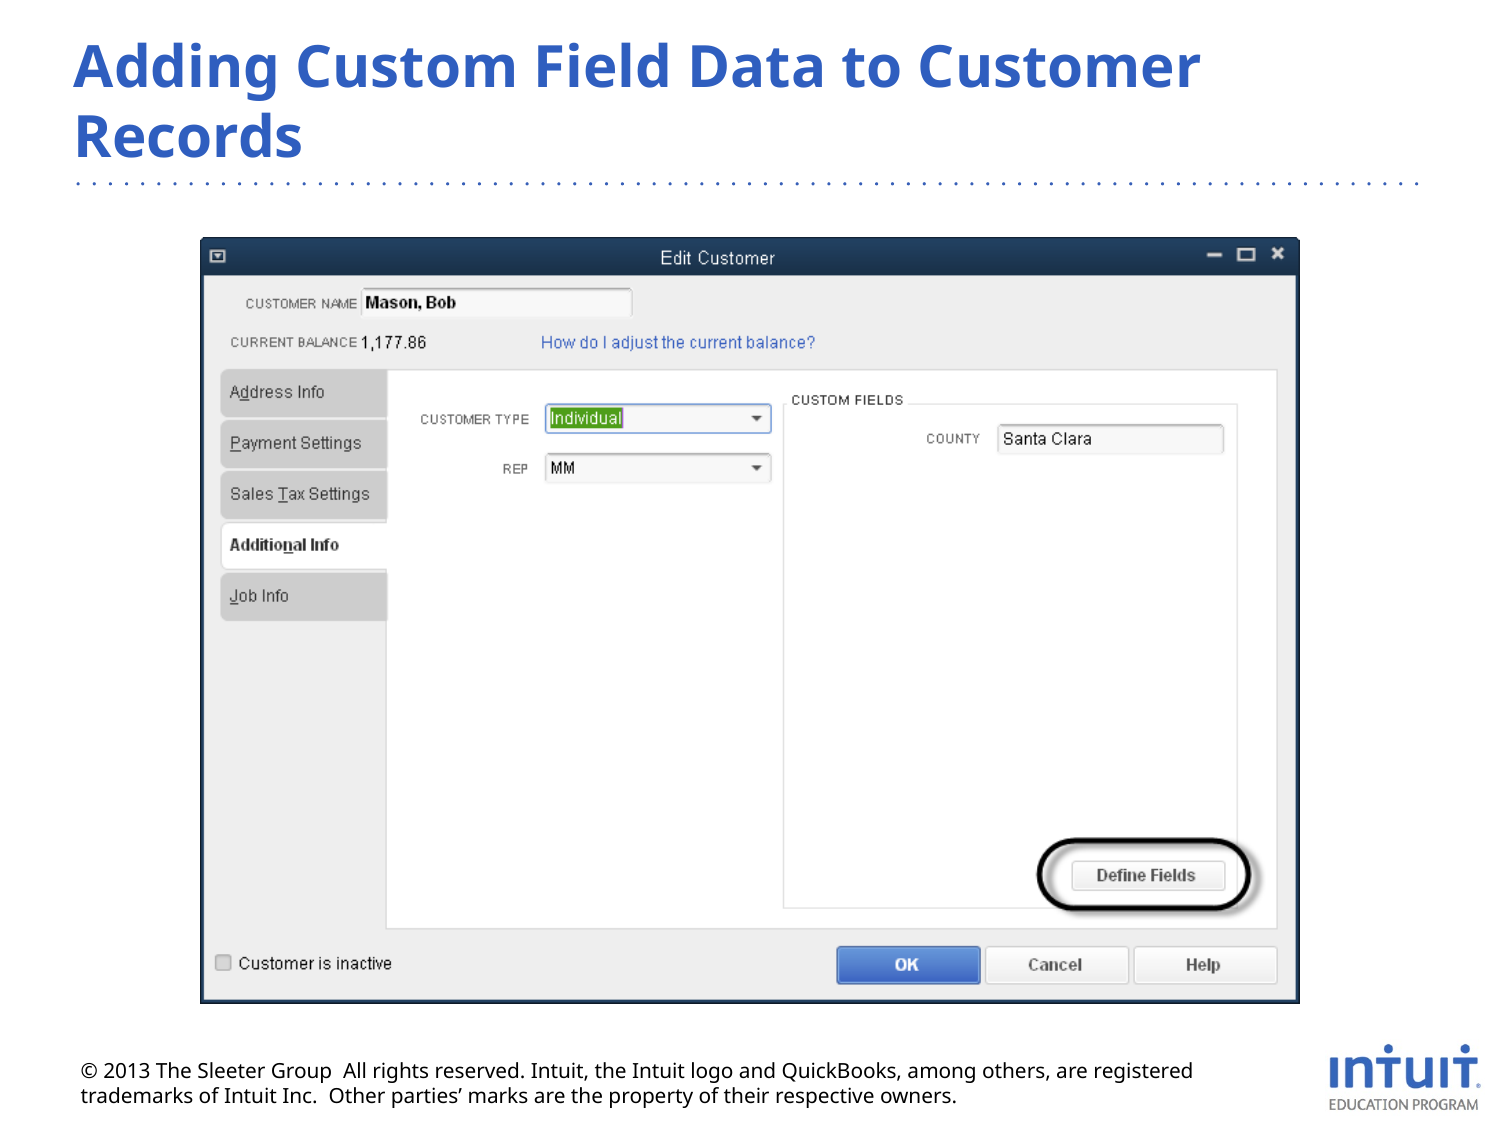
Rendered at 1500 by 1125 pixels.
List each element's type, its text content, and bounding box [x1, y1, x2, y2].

title Adding Custom Field Data to Customer Records [73, 62, 1424, 169]
picture [1325, 1039, 1485, 1116]
picture [199, 237, 1301, 1004]
